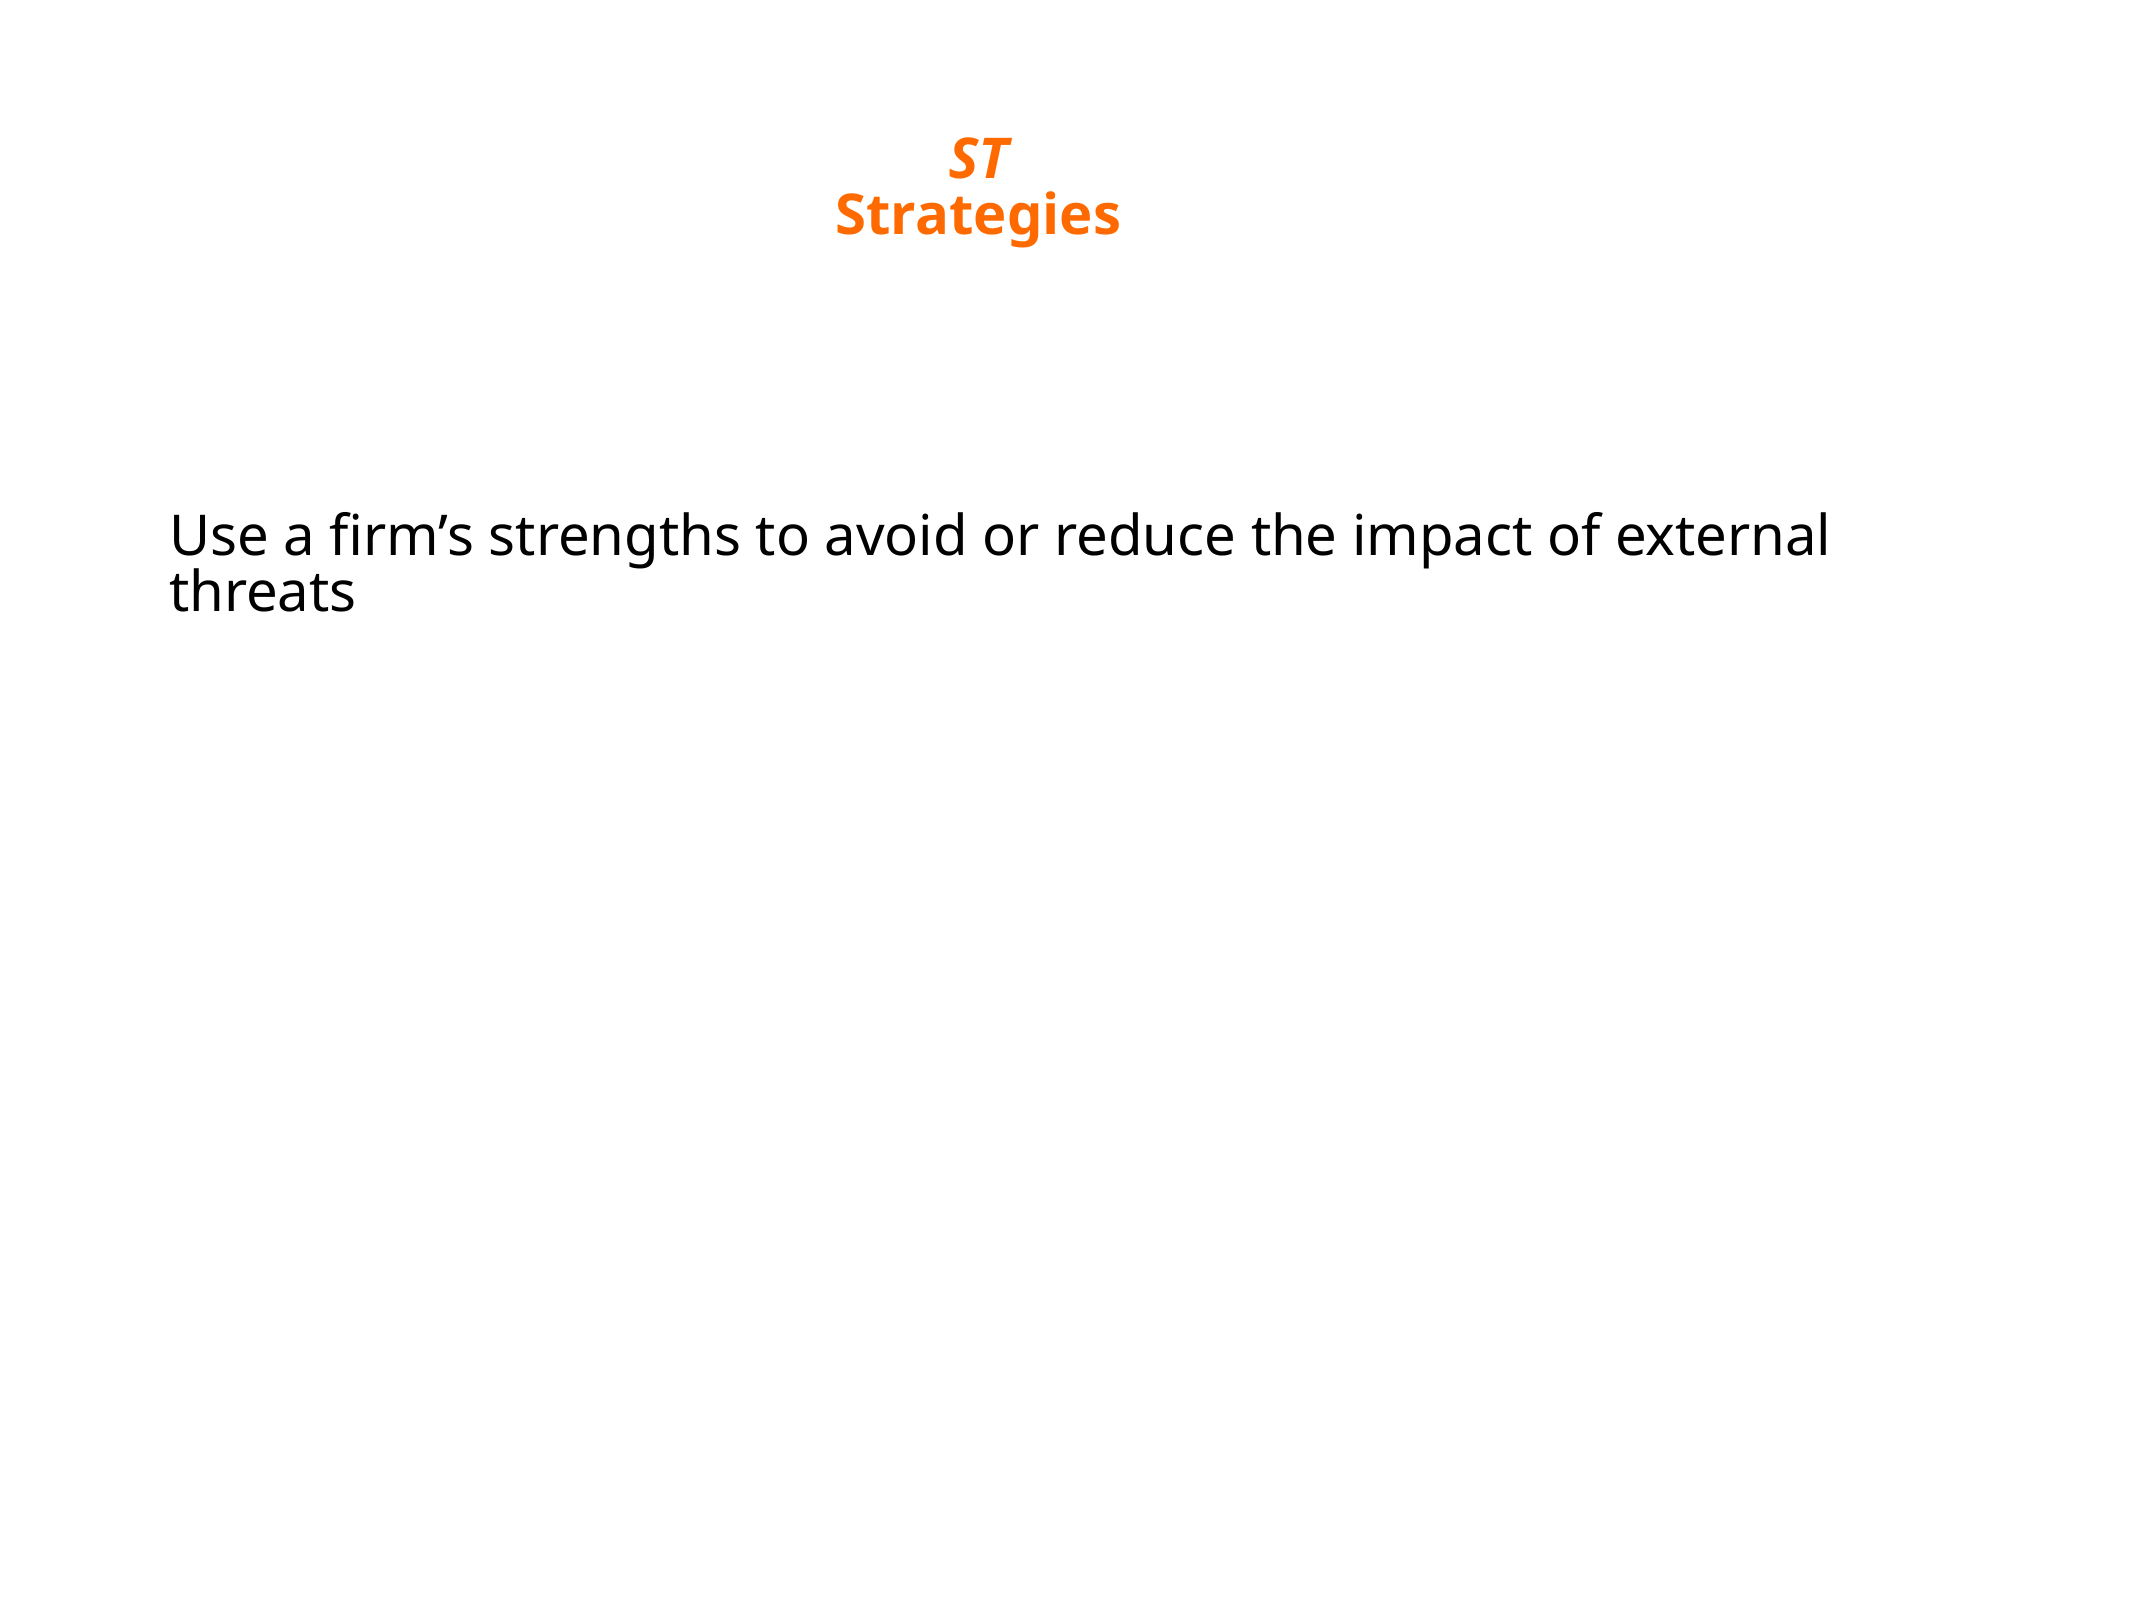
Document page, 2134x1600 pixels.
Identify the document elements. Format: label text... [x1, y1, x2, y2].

text_box Use a firm’s strengths to avoid or reduce the impact of external threats [169, 510, 1947, 623]
text_box ST Strategies [473, 133, 1484, 246]
